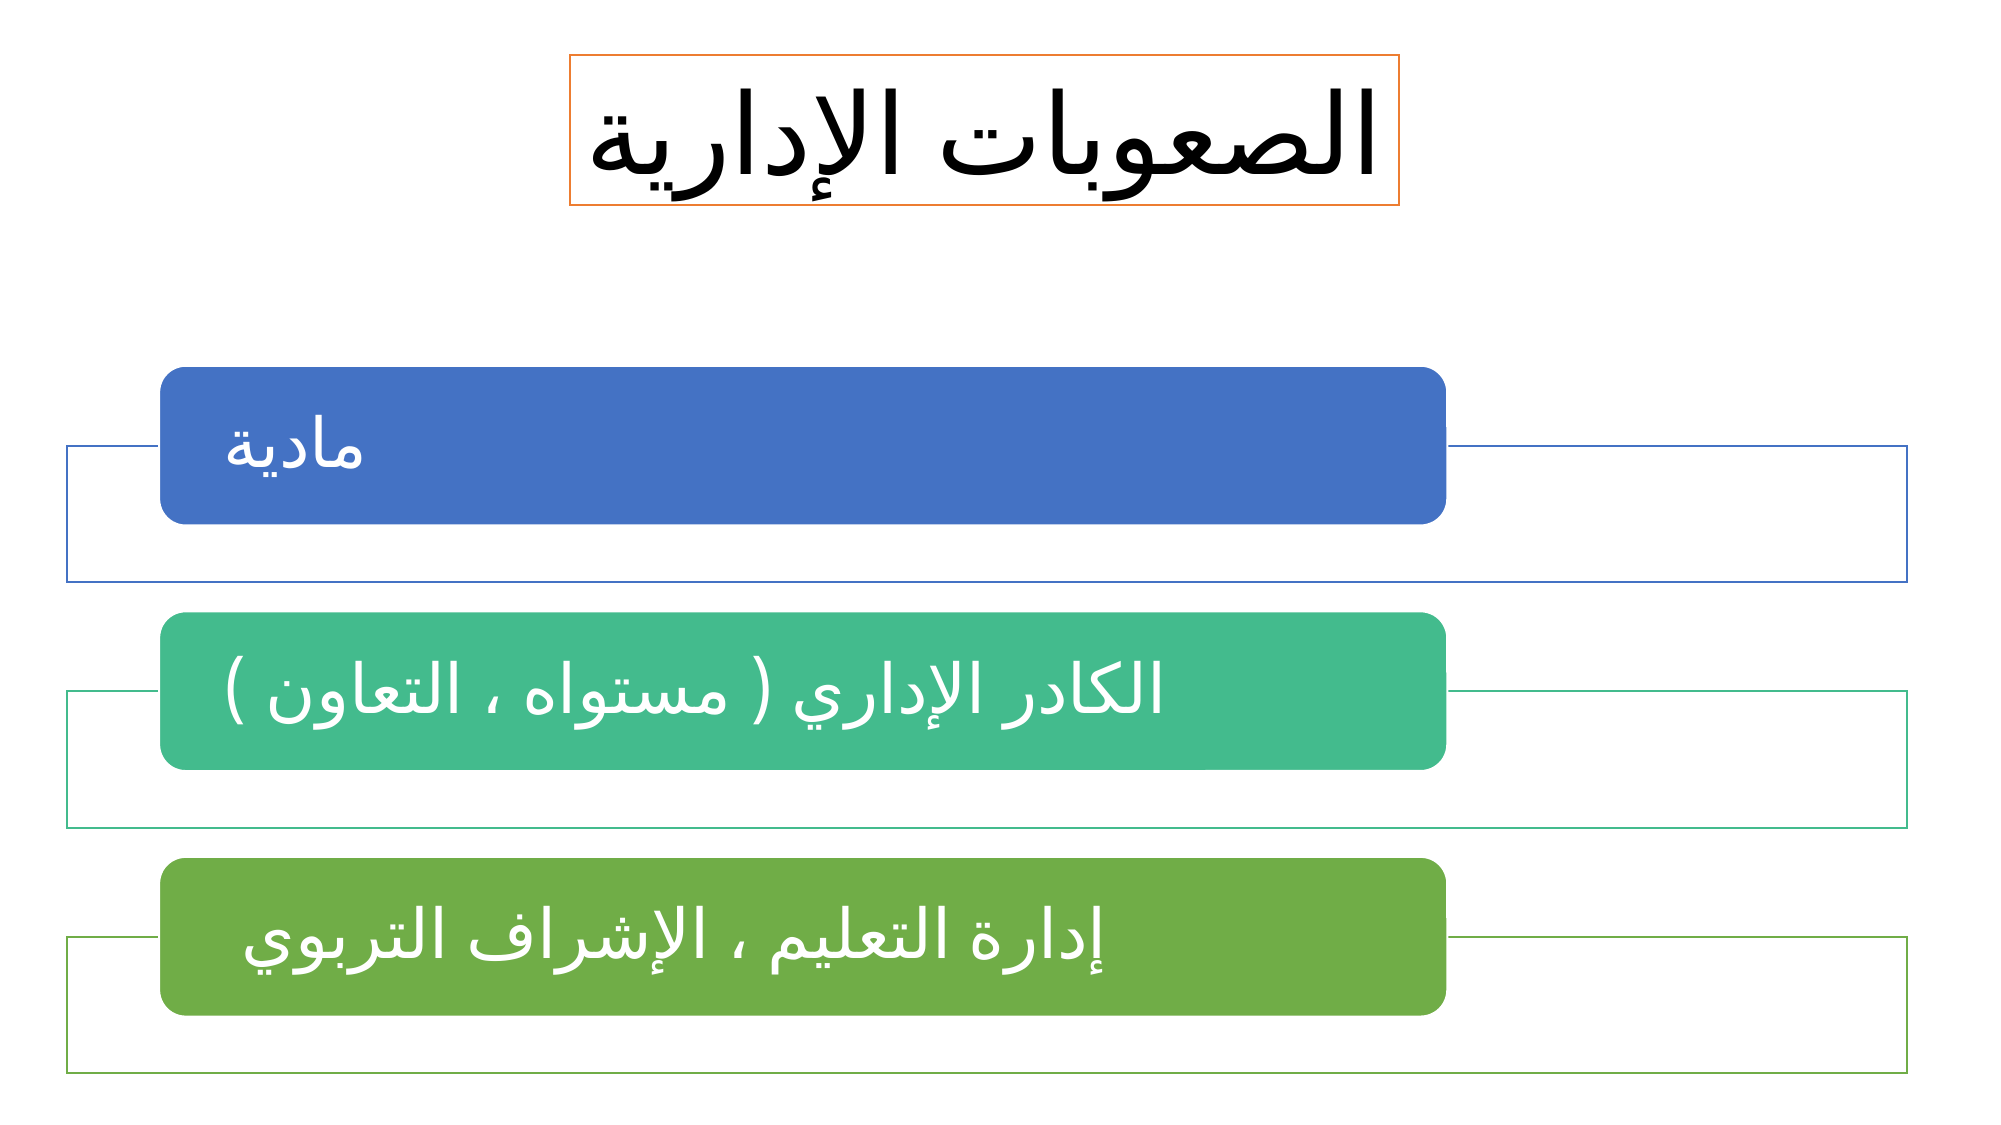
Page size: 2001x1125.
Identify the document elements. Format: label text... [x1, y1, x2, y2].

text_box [67, 364, 1908, 1075]
text_box الصعوبات الإدارية [569, 54, 1400, 206]
